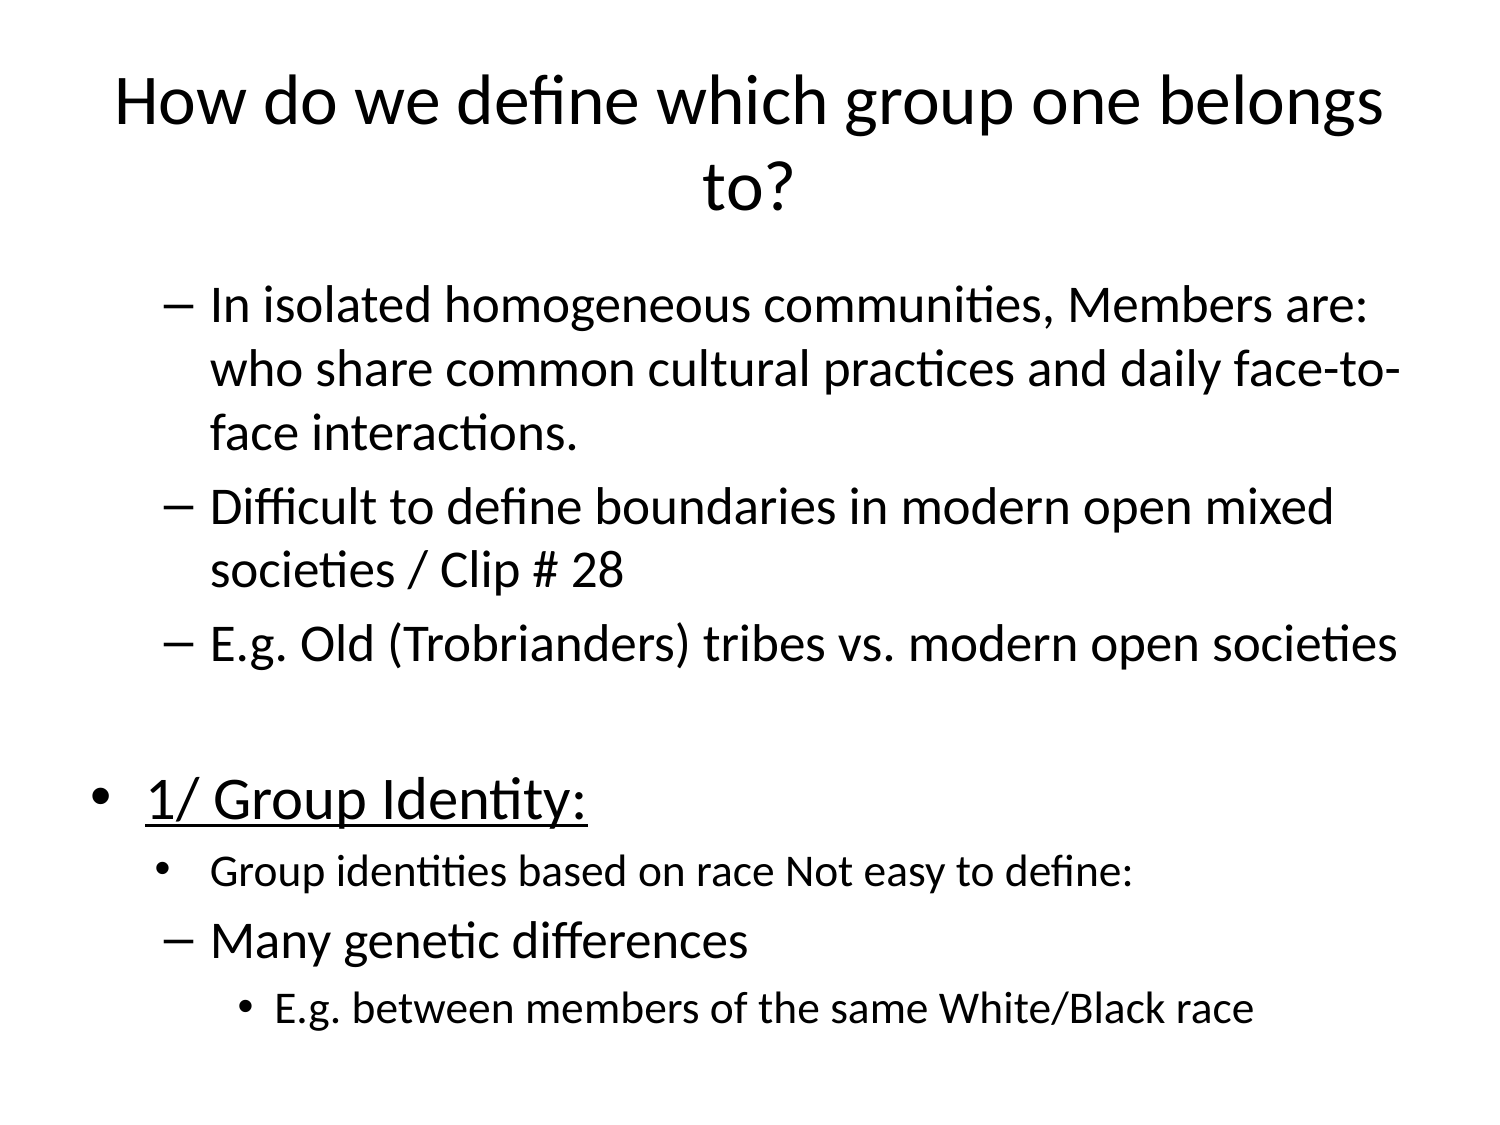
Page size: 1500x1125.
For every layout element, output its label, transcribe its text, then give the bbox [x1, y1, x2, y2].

title How do we define which group one belongs to? [75, 45, 1425, 233]
list In isolated homogeneous communities, Members are: who share common cultural practices and daily face-to-face interactions. Difficult to define boundaries in modern open mixed societies / Clip # 28 E.g. Old (Trobrianders) tribes vs. modern open societies 1/ Group Identity: Group identities based on race Not easy to define: Many genetic differences E.g. between members of the same White/Black race [75, 262, 1425, 1100]
